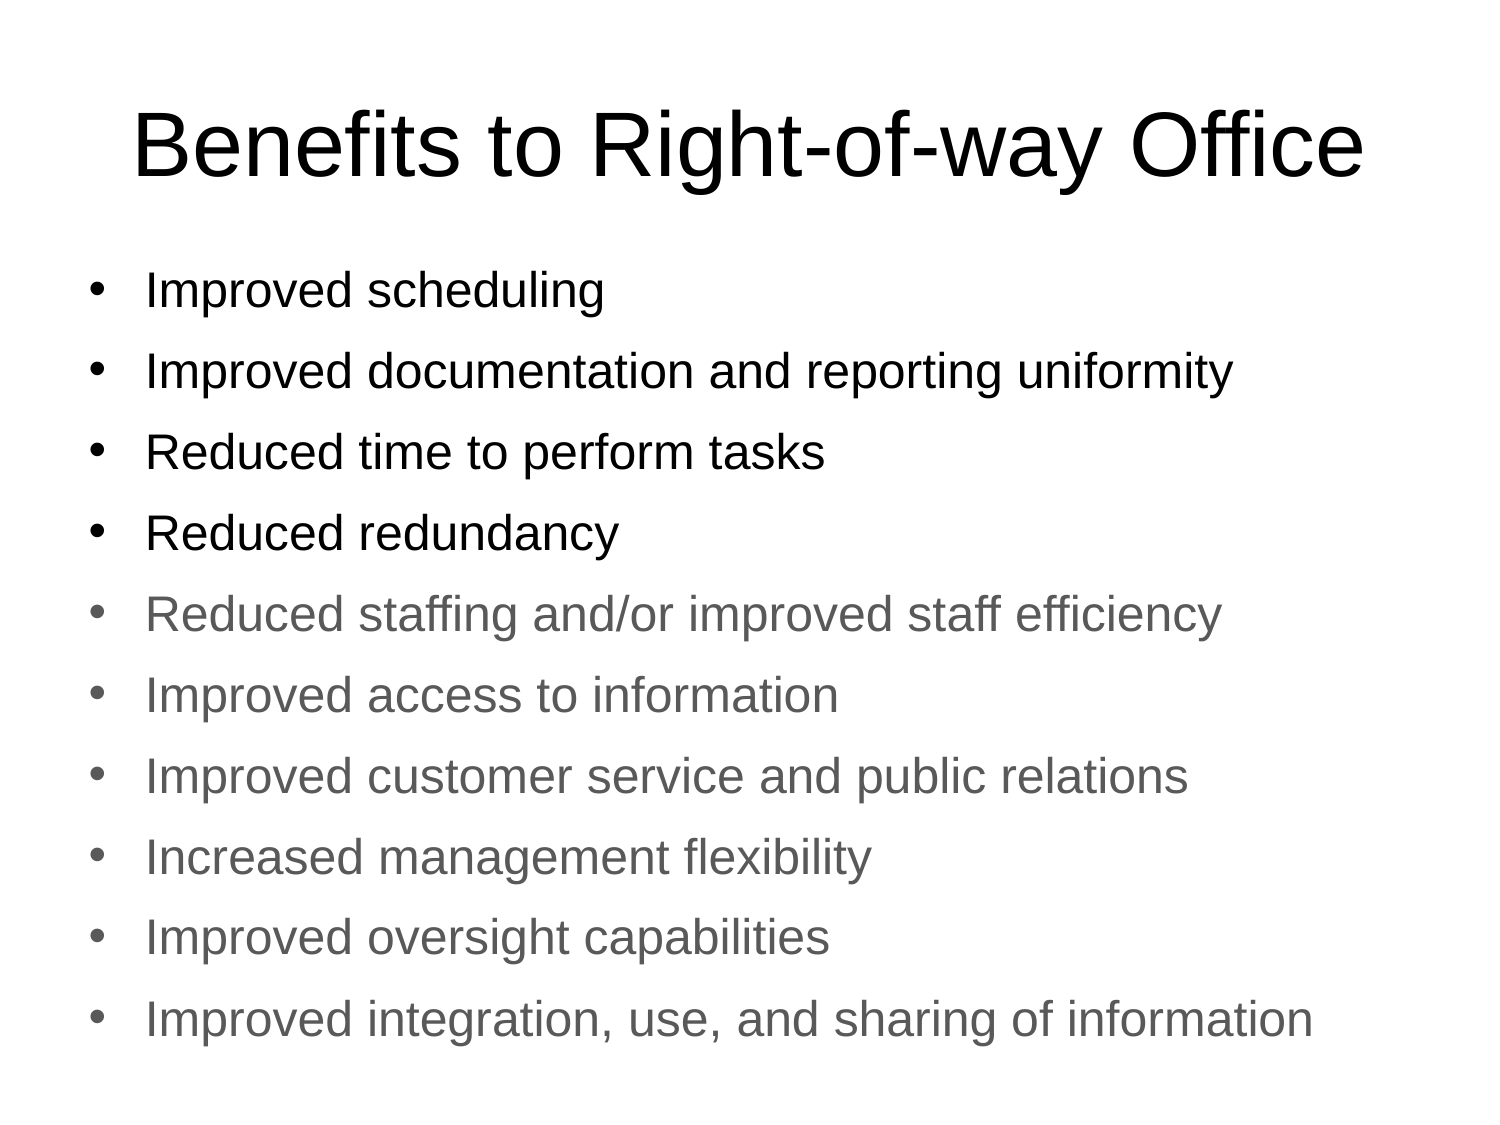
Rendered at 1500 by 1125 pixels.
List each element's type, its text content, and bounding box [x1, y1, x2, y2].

title Benefits to Right-of-way Office [75, 46, 1425, 234]
list Improved scheduling Improved documentation and reporting uniformity Reduced time to perform tasks Reduced redundancy Reduced staffing and/or improved staff efficiency Improved access to information Improved customer service and public relations Increased management flexibility Improved oversight capabilities Improved integration, use, and sharing of information [73, 241, 1499, 1080]
